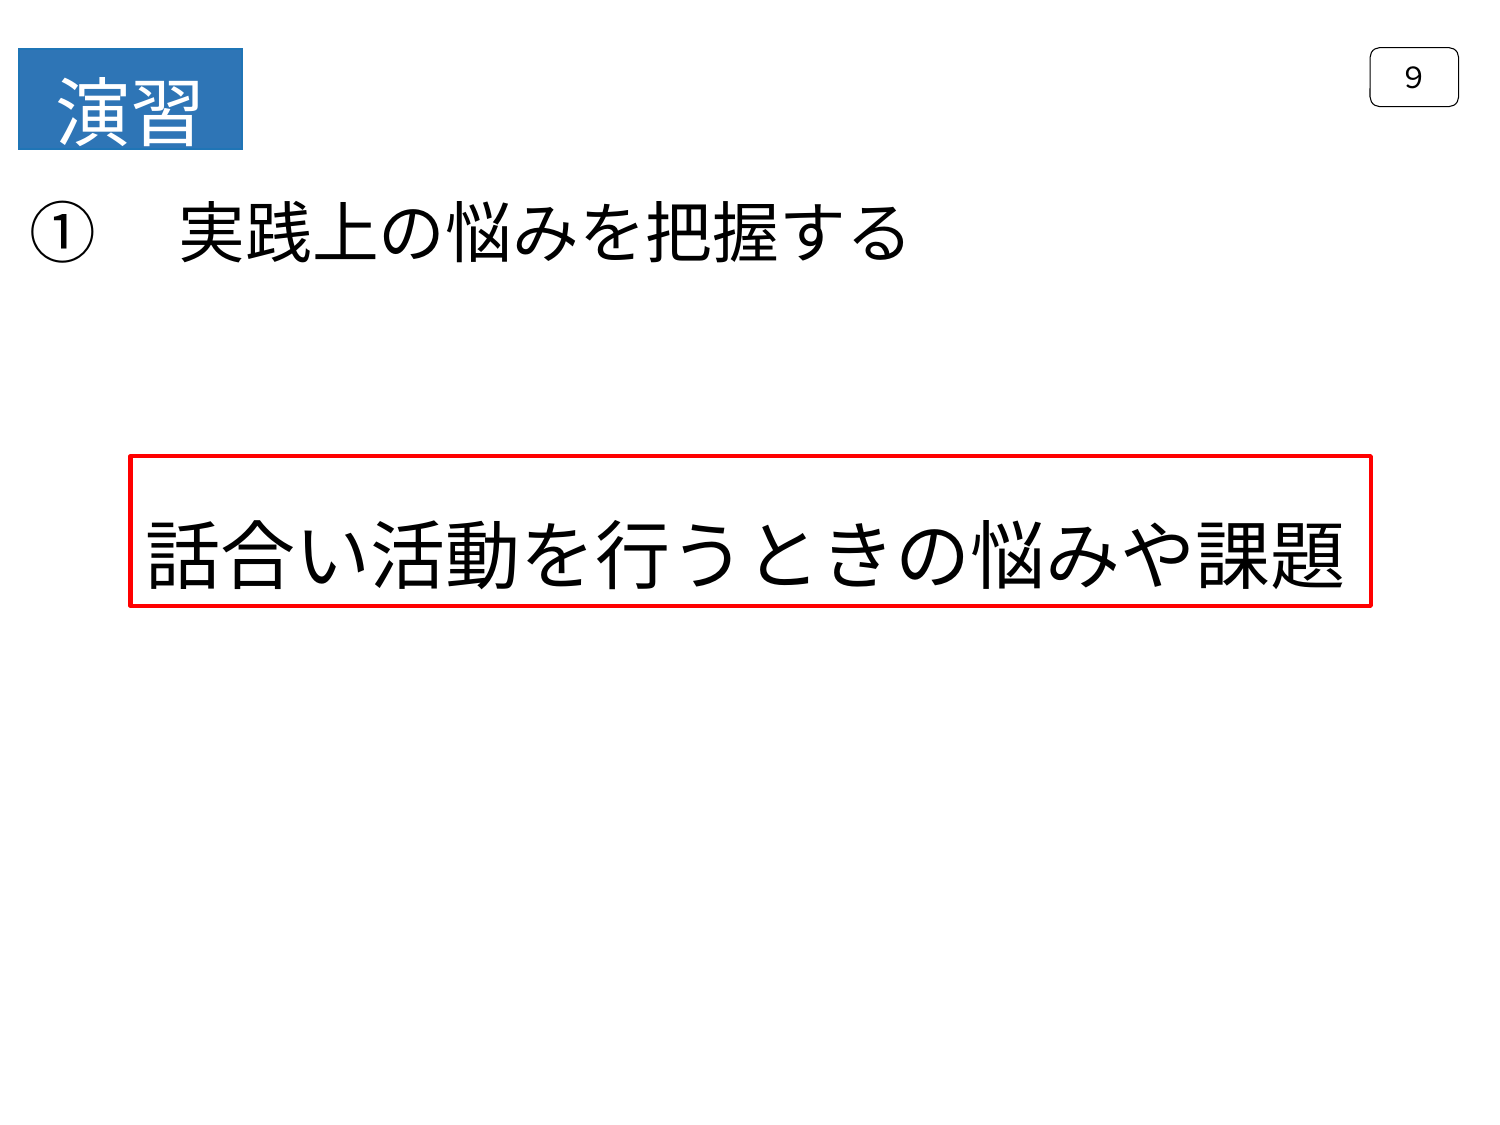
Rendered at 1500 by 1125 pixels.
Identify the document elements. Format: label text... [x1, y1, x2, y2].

text_box 演習 [19, 49, 242, 149]
text_box 話合い活動を行うときの悩みや課題 [130, 456, 1371, 606]
text_box ９ [1368, 46, 1460, 108]
text_box ① 実践上の悩みを把握する [14, 183, 1190, 278]
